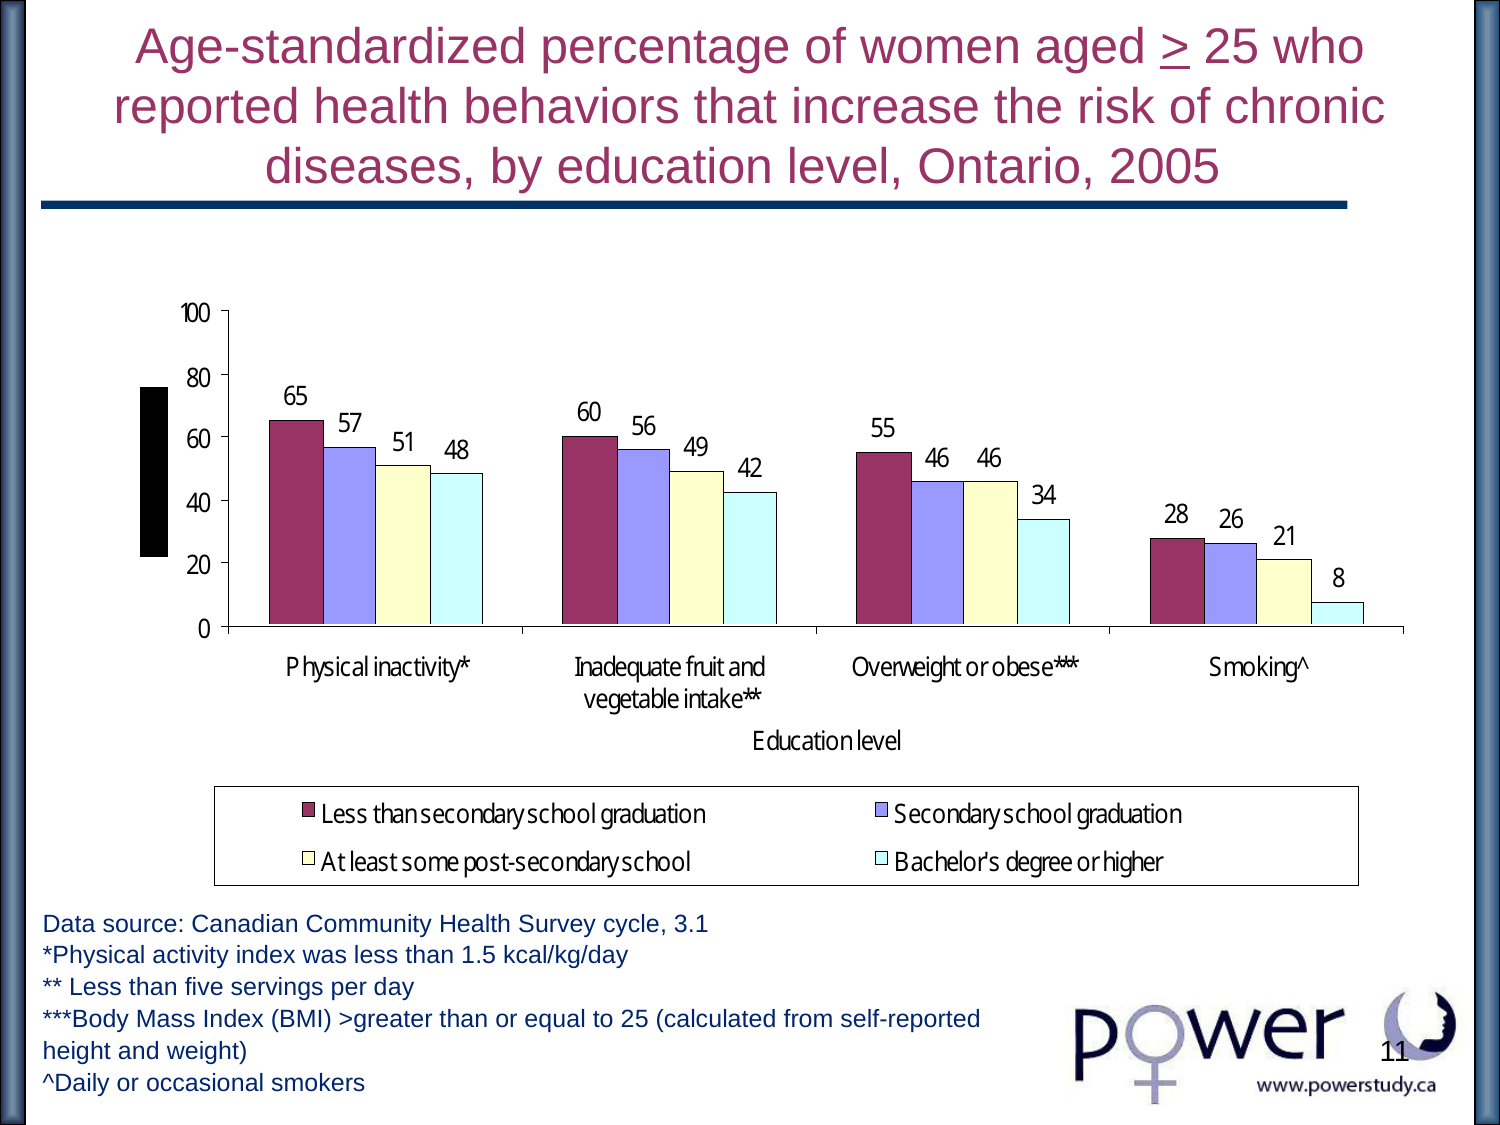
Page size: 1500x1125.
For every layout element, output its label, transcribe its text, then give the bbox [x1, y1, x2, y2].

text_box Data source: Canadian Community Health Survey cycle, 3.1 *Physical activity index was less than 1.5 kcal/kg/day ** Less than five servings per day ***Body Mass Index (BMI) >greater than or equal to 25 (calculated from self-reported height and weight) ^Daily or occasional smokers [27, 906, 1128, 982]
slide_number 11 [1074, 1024, 1426, 1103]
title Age-standardized percentage of women aged > 25 who reported health behaviors that increase the risk of chronic diseases, by education level, Ontario, 2005 [24, 12, 1476, 194]
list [86, 275, 1416, 902]
picture [1064, 979, 1466, 1111]
